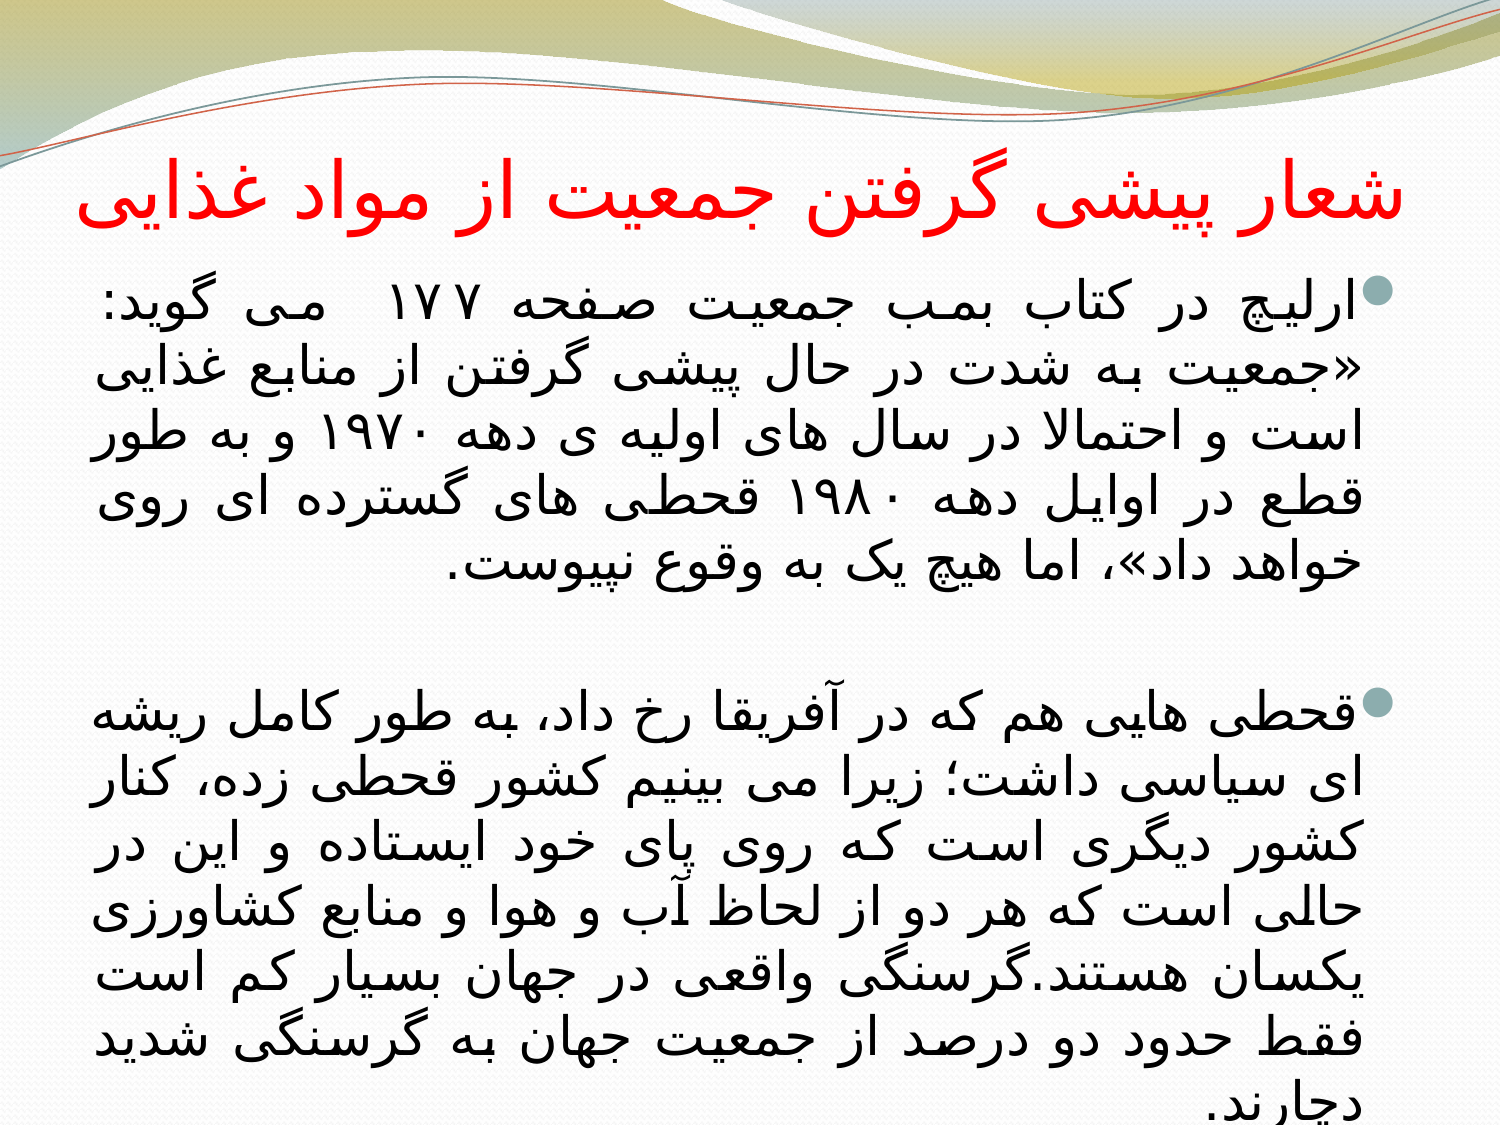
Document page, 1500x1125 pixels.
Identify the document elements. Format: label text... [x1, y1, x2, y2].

list ارلیچ در کتاب بمب جمعیت صفحه ۱۷۷ می گوید: «جمعیت به شدت در حال پیشی گرفتن از منابع غذایی است و احتمالا در سال های اولیه ی دهه ۱۹۷۰ و به طور قطع در اوایل دهه ۱۹۸۰ قحطی های گسترده ای روی خواهد داد»، اما هیچ یک به وقوع نپیوست. قحطی هایی هم که در آفریقا رخ داد، به طور کامل ریشه ای سیاسی داشت؛ زیرا می بینیم کشور قحطی زده، کنار کشور دیگری است که روی پای خود ایستاده و این در حالی است که هر دو از لحاظ آب و هوا و منابع کشاورزی یکسان هستند.گرسنگی واقعی در جهان بسیار کم است فقط حدود دو درصد از جمعیت جهان به گرسنگی شدید دچارند. [74, 257, 1426, 1038]
title شعار پیشی گرفتن جمعیت از مواد غذایی [74, 115, 1426, 235]
